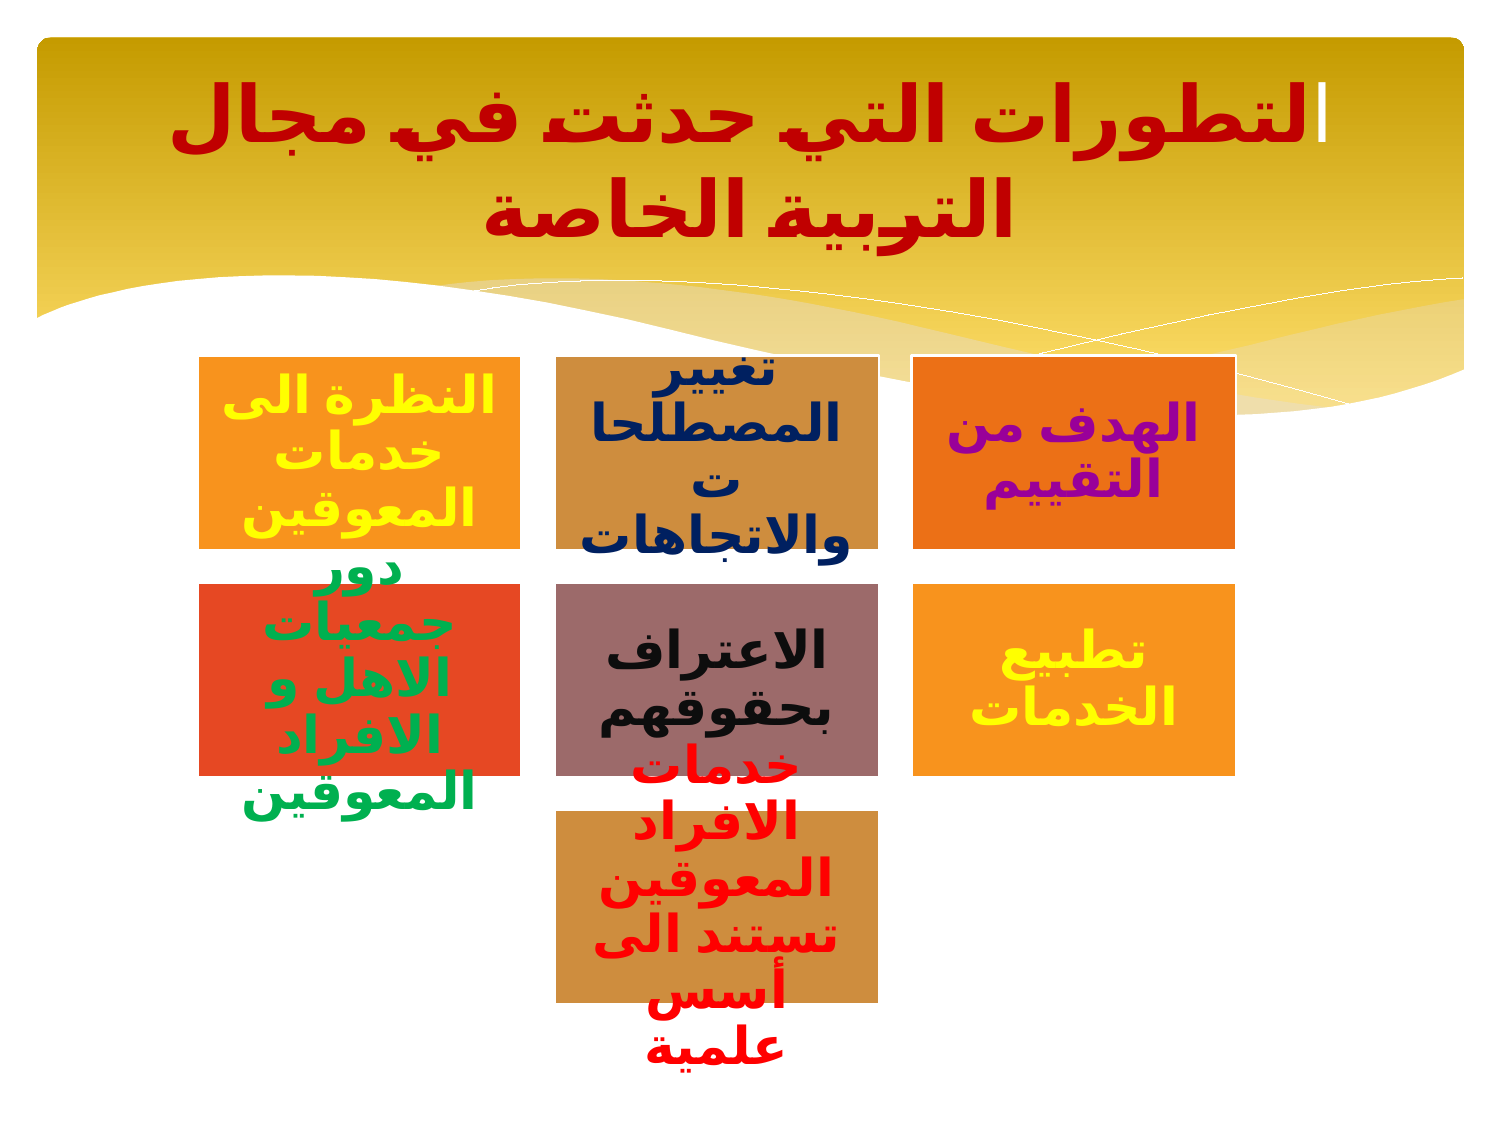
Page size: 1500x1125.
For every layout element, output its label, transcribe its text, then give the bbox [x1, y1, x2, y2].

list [74, 355, 1359, 1006]
title التطورات التي حدثت في مجال التربية الخاصة [75, 55, 1425, 261]
